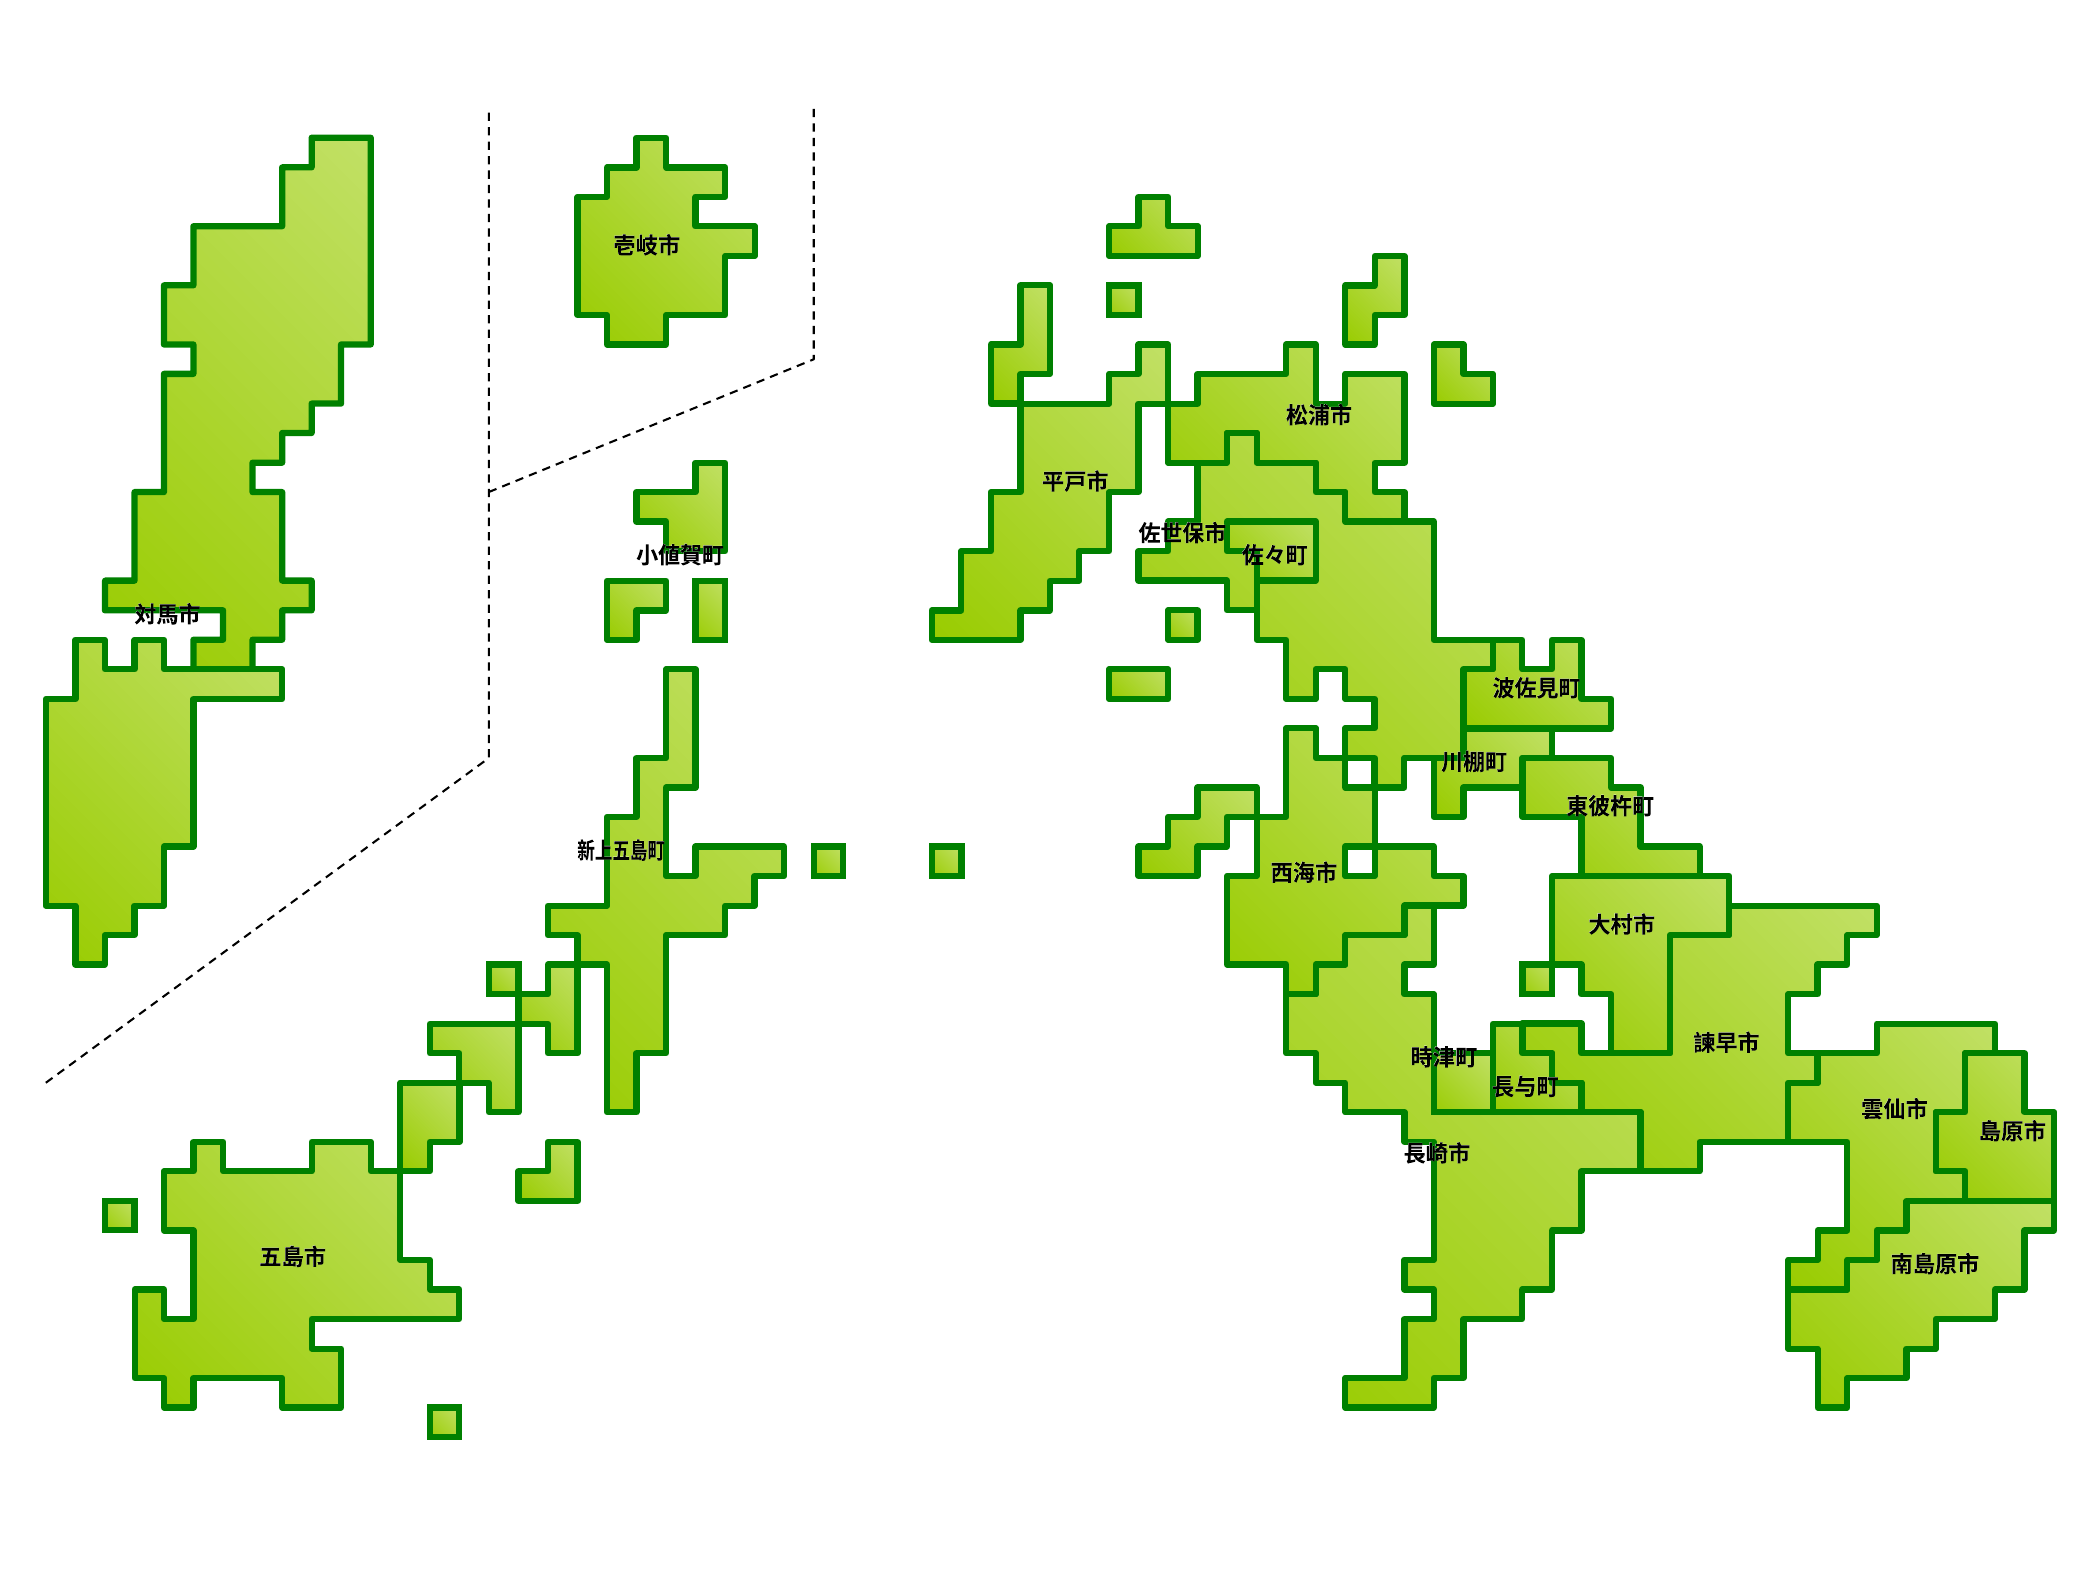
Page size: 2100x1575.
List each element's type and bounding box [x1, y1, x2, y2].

text_box [614, 233, 680, 256]
text_box [1492, 1075, 1559, 1098]
text_box [1042, 469, 1108, 493]
text_box [1588, 912, 1655, 935]
text_box [1138, 521, 1226, 544]
text_box [259, 1244, 326, 1268]
text_box [1861, 1097, 1928, 1120]
text_box [45, 108, 814, 1083]
text_box [577, 838, 665, 862]
text_box [1285, 403, 1352, 426]
text_box [1411, 1045, 1477, 1068]
text_box [45, 137, 2055, 1438]
text_box [1492, 676, 1581, 699]
text_box [1566, 794, 1654, 817]
text_box [1241, 543, 1308, 566]
text_box [1404, 1141, 1470, 1164]
text_box [1271, 860, 1337, 884]
text_box [1441, 750, 1507, 773]
text_box [1693, 1030, 1759, 1054]
text_box [1891, 1252, 1979, 1275]
text_box [636, 543, 724, 566]
text_box [1979, 1119, 2046, 1142]
text_box [134, 602, 200, 625]
